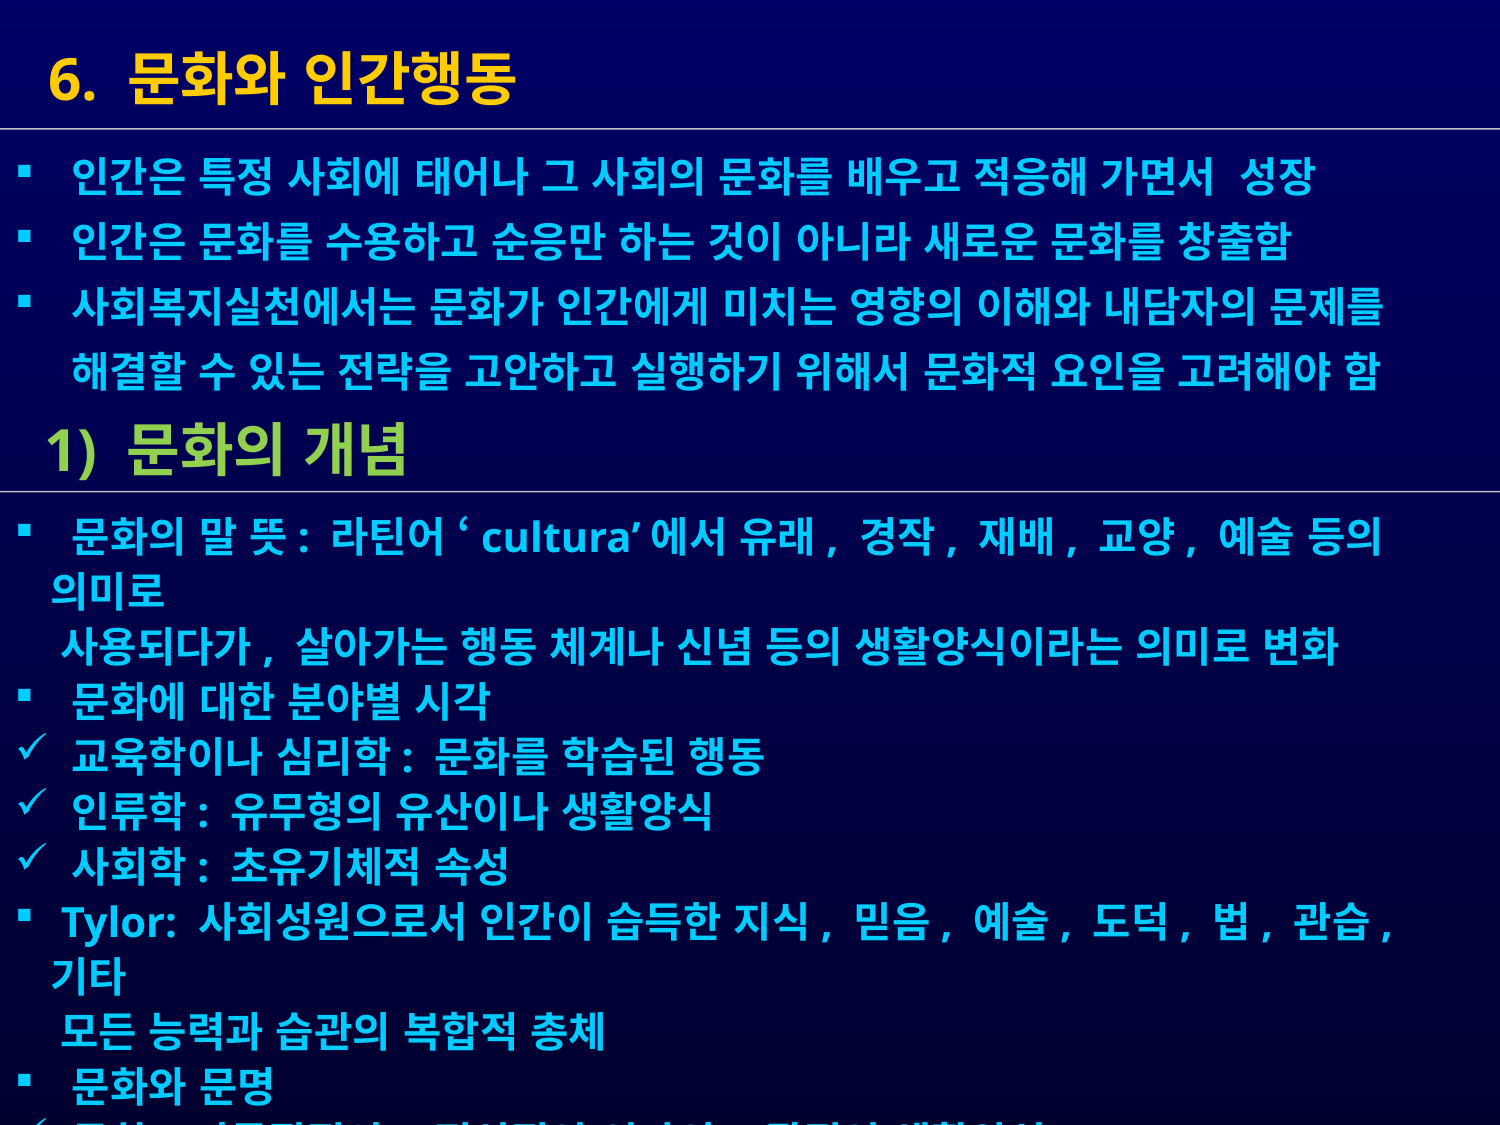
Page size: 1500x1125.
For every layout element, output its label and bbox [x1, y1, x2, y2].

text_box [0, 34, 1500, 1125]
